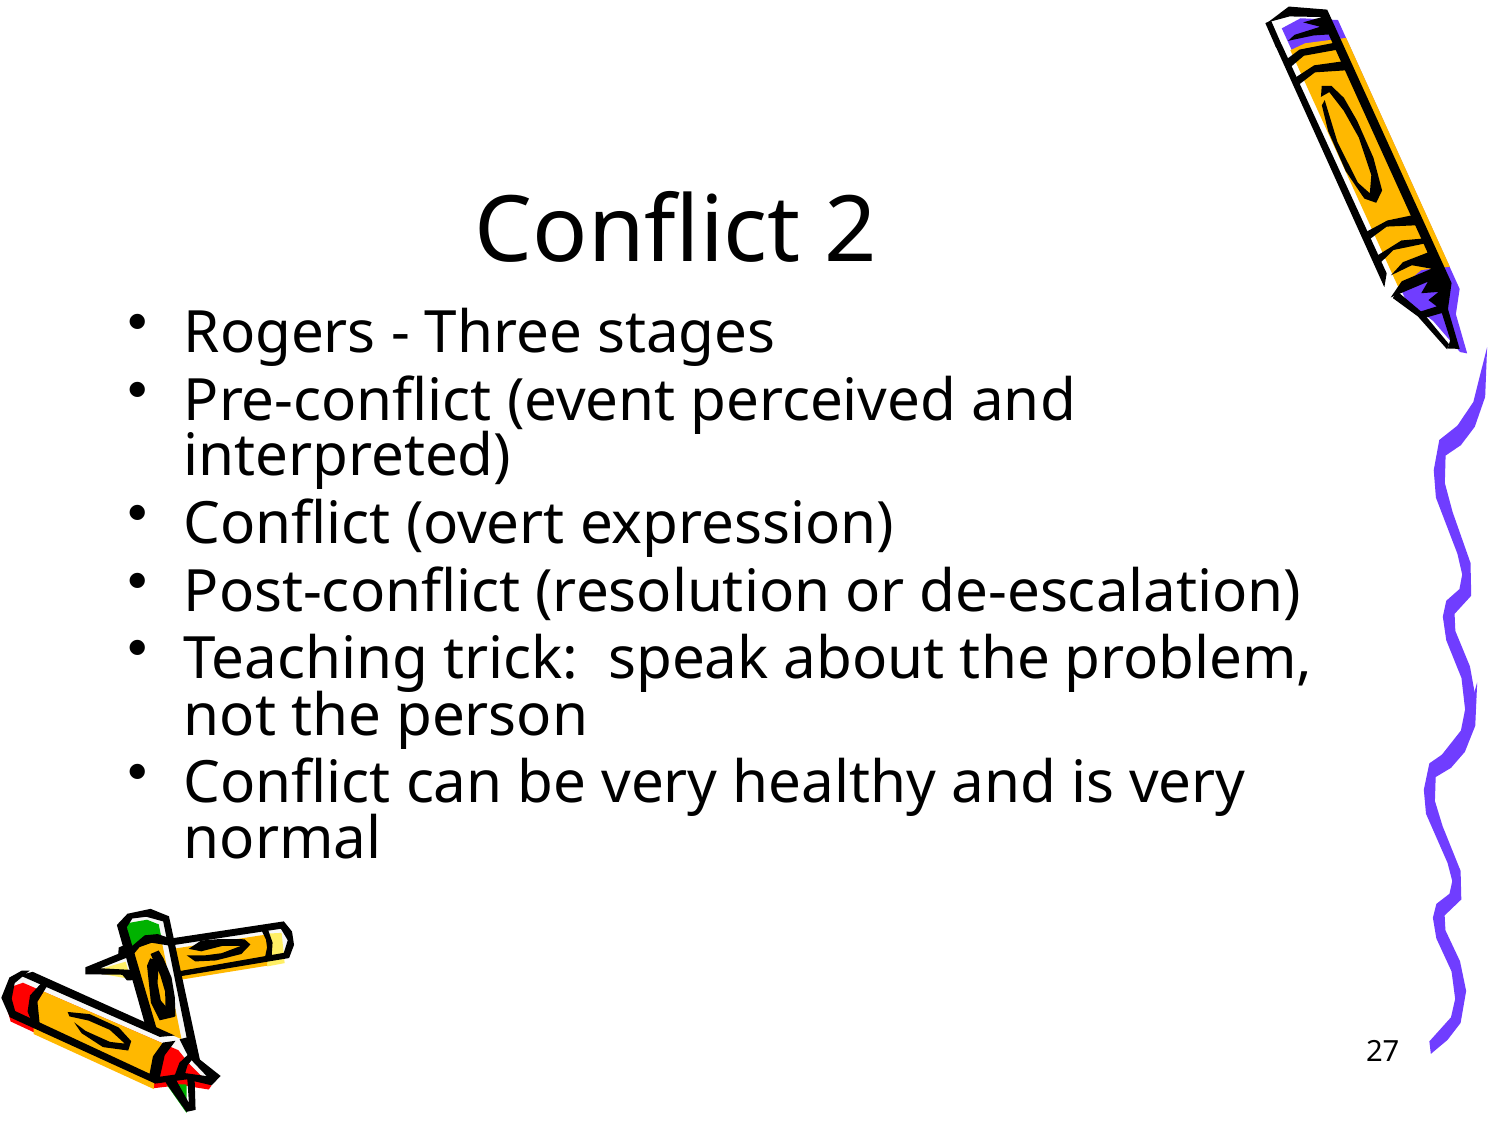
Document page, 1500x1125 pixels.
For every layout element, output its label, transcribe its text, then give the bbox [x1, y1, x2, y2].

list Rogers - Three stages Pre-conflict (event perceived and interpreted) Conflict (overt expression) Post-conflict (resolution or de-escalation) Teaching trick: speak about the problem, not the person Conflict can be very healthy and is very normal [112, 299, 1376, 901]
title Conflict 2 [112, 24, 1240, 288]
slide_number 27 [1101, 1024, 1415, 1101]
